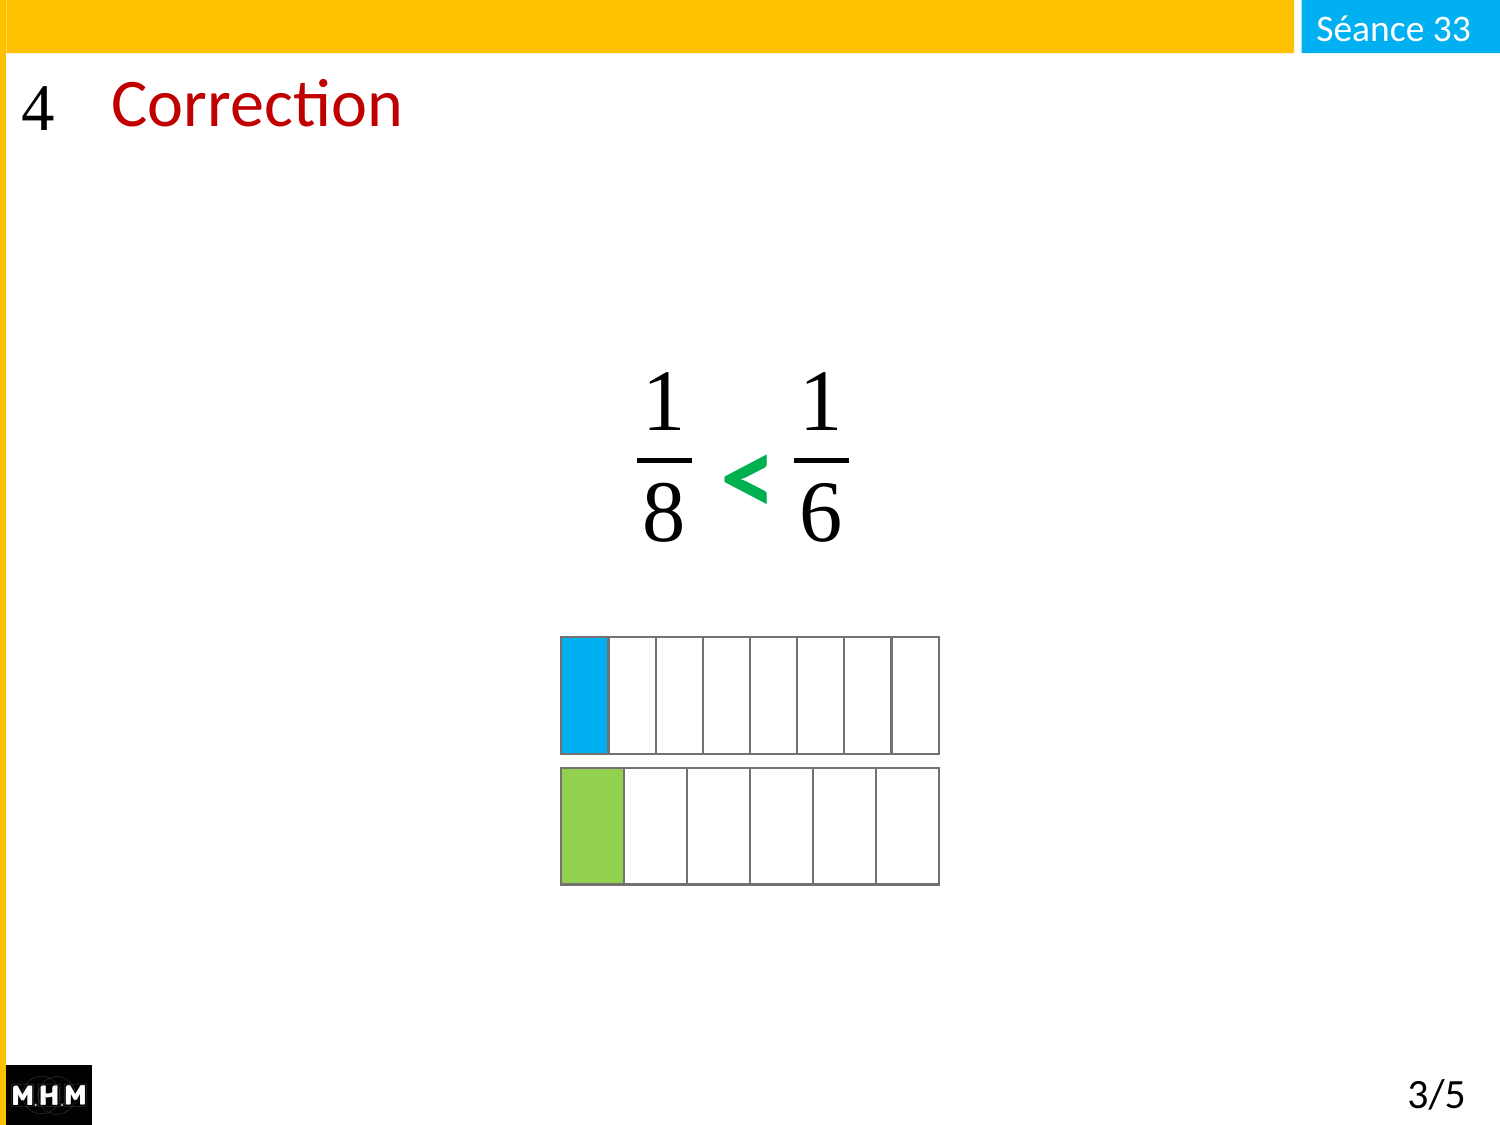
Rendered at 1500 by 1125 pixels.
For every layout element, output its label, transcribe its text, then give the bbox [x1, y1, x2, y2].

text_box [561, 767, 939, 885]
list 3/5 [1373, 1064, 1500, 1125]
picture [6, 1065, 92, 1125]
text_box < [705, 395, 788, 546]
title Correction [96, 60, 1391, 150]
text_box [561, 636, 939, 754]
